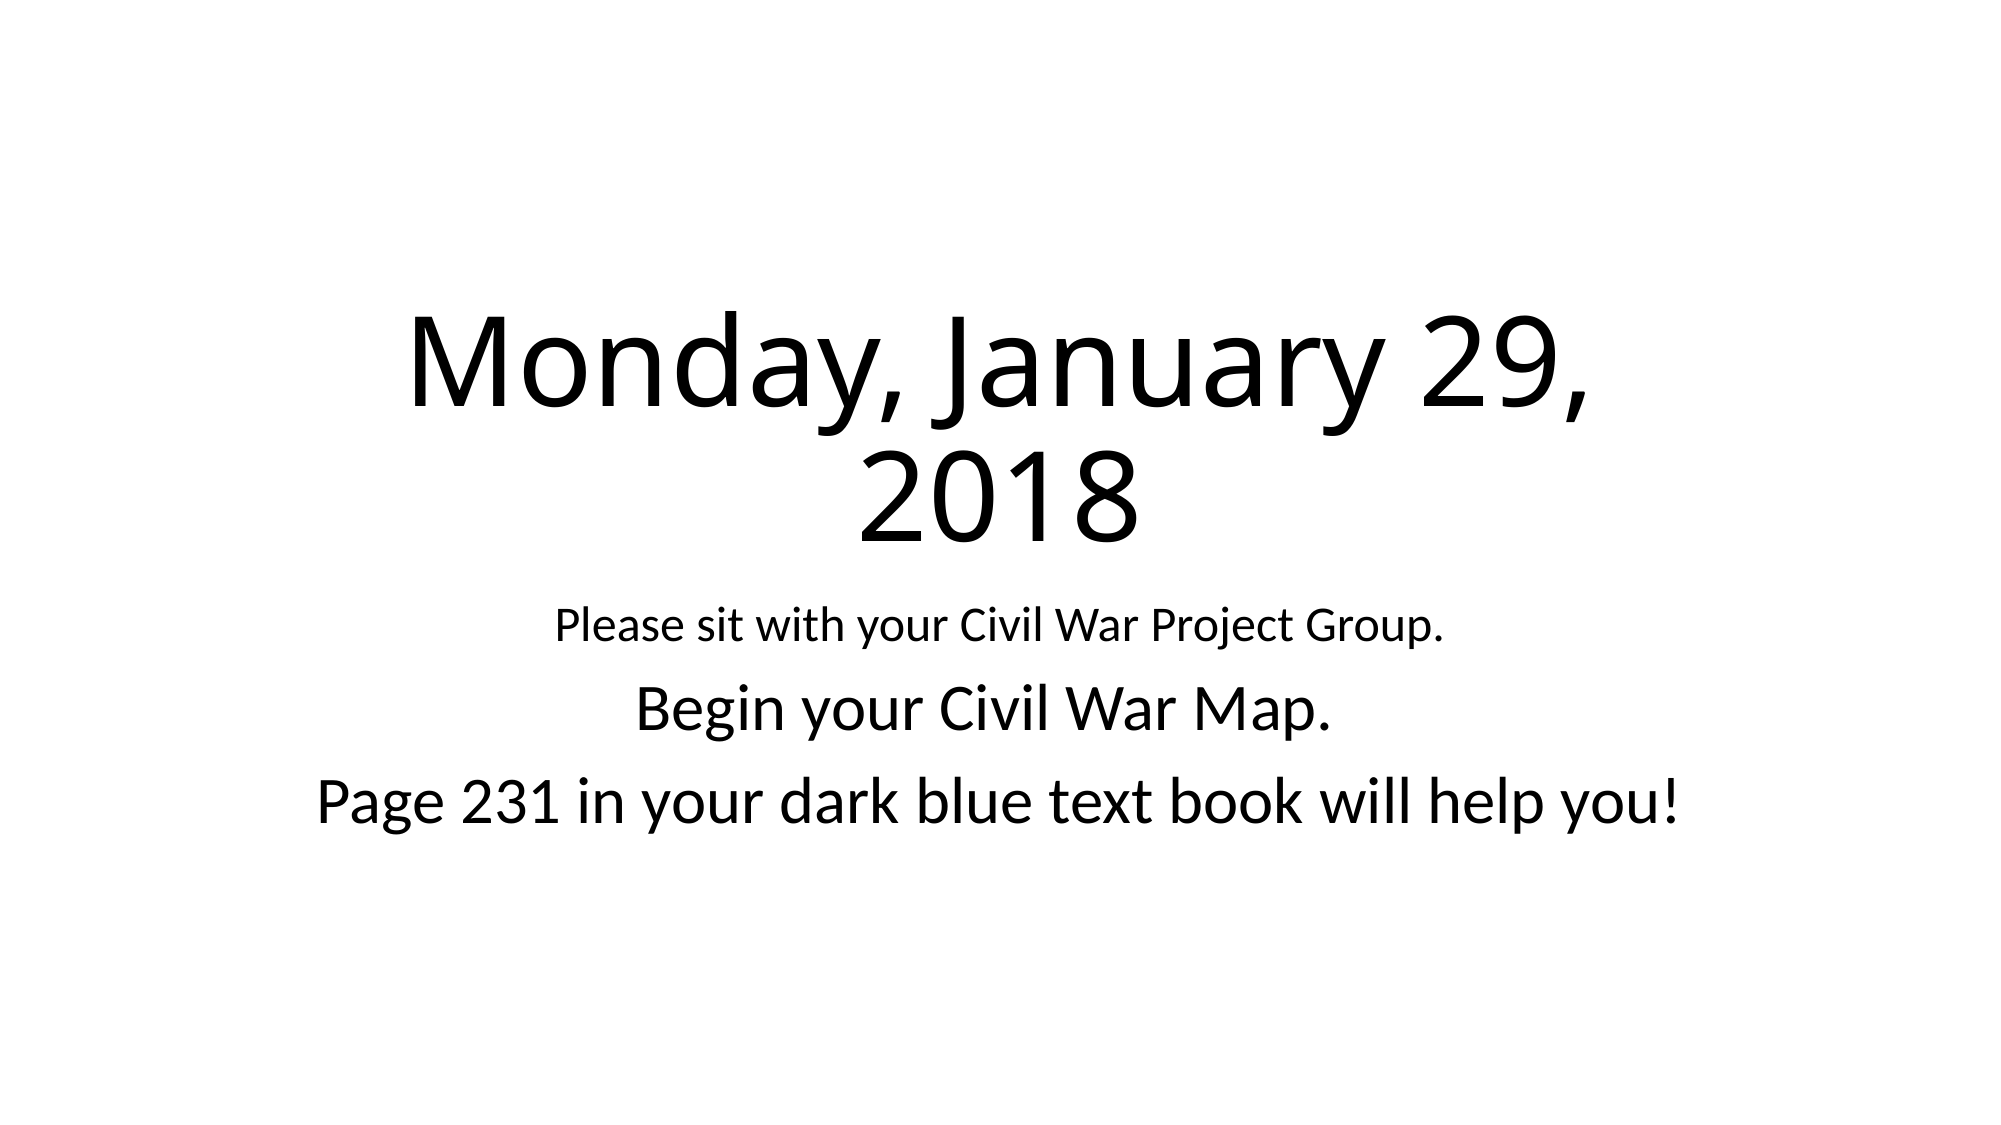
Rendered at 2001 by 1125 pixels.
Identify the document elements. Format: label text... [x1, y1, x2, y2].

title Monday, January 29, 2018 [249, 184, 1750, 576]
subtitle Please sit with your Civil War Project Group. Begin your Civil War Map. Page 231 in your dark blue text book will help you! [249, 590, 1750, 863]
